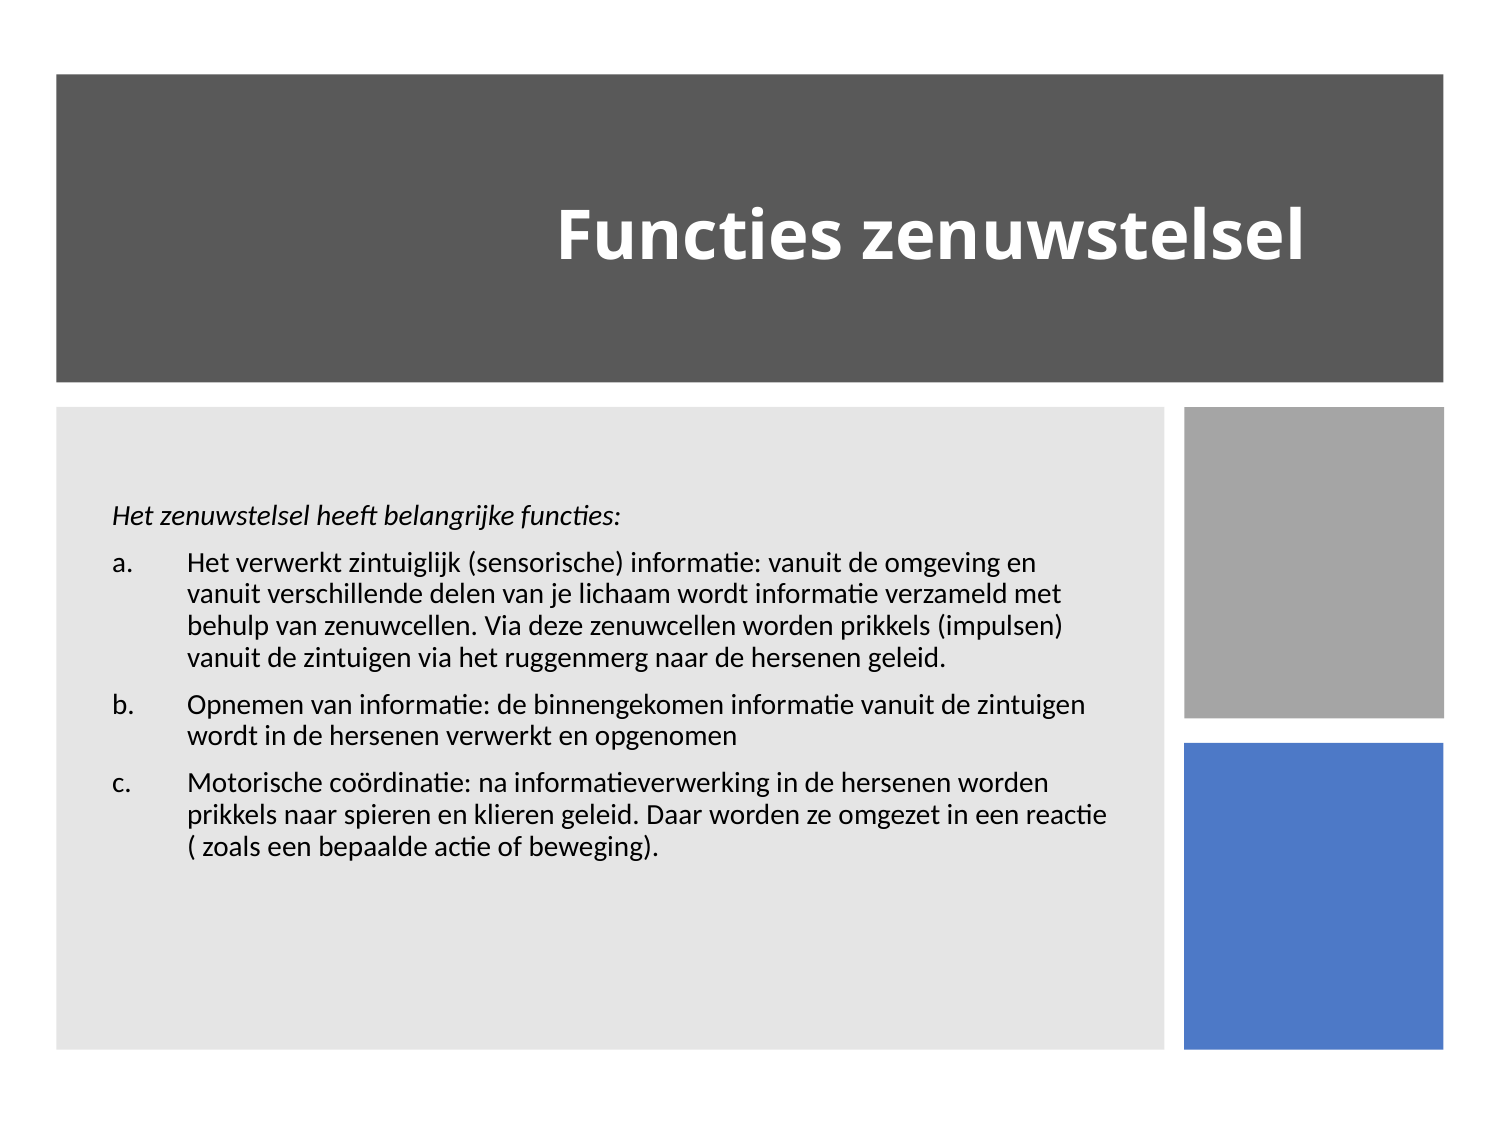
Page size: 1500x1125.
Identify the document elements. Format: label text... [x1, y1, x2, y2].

text_box [55, 406, 1165, 1051]
text_box [55, 73, 1444, 383]
text_box [1183, 742, 1444, 1051]
text_box [1183, 406, 1445, 719]
title Functies zenuwstelsel [90, 120, 1403, 354]
list Het zenuwstelsel heeft belangrijke functies: Het verwerkt zintuiglijk (sensorische) informatie: vanuit de omgeving en vanuit verschillende delen van je lichaam wordt informatie verzameld met behulp van zenuwcellen. Via deze zenuwcellen worden prikkels (impulsen) vanuit de zintuigen via het ruggenmerg naar de hersenen geleid. Opnemen van informatie: de binnengekomen informatie vanuit de zintuigen wordt in de hersenen verwerkt en opgenomen Motorische coördinatie: na informatieverwerking in de hersenen worden prikkels naar spieren en klieren geleid. Daar worden ze omgezet in een reactie ( zoals een bepaalde actie of beweging). [97, 457, 1127, 999]
